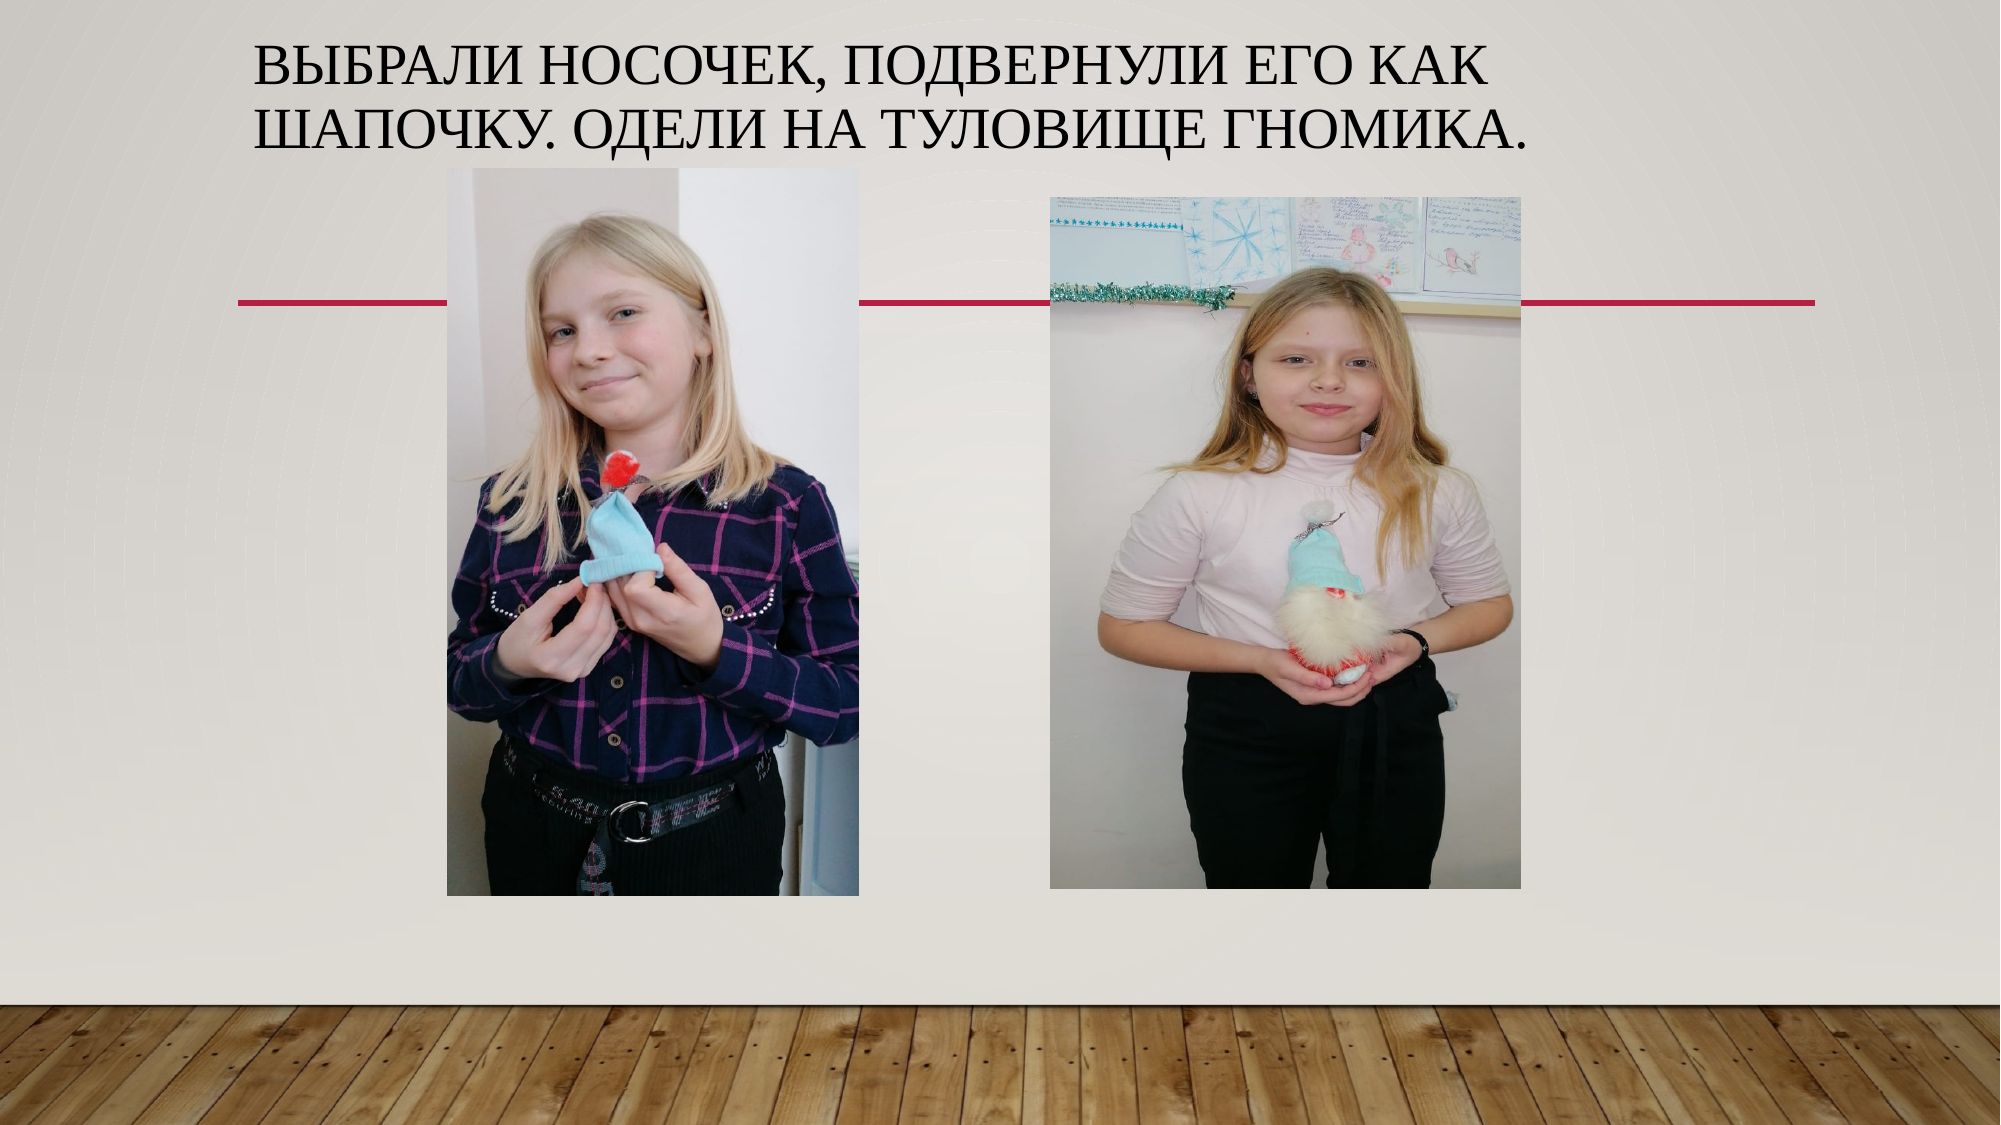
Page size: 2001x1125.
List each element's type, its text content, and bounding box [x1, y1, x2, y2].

picture [0, 1005, 2000, 1125]
title Выбрали носочек, подвернули его как шапочку. Одели на туловище гномика. [238, 27, 1814, 280]
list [447, 167, 859, 896]
picture [1049, 197, 1521, 889]
